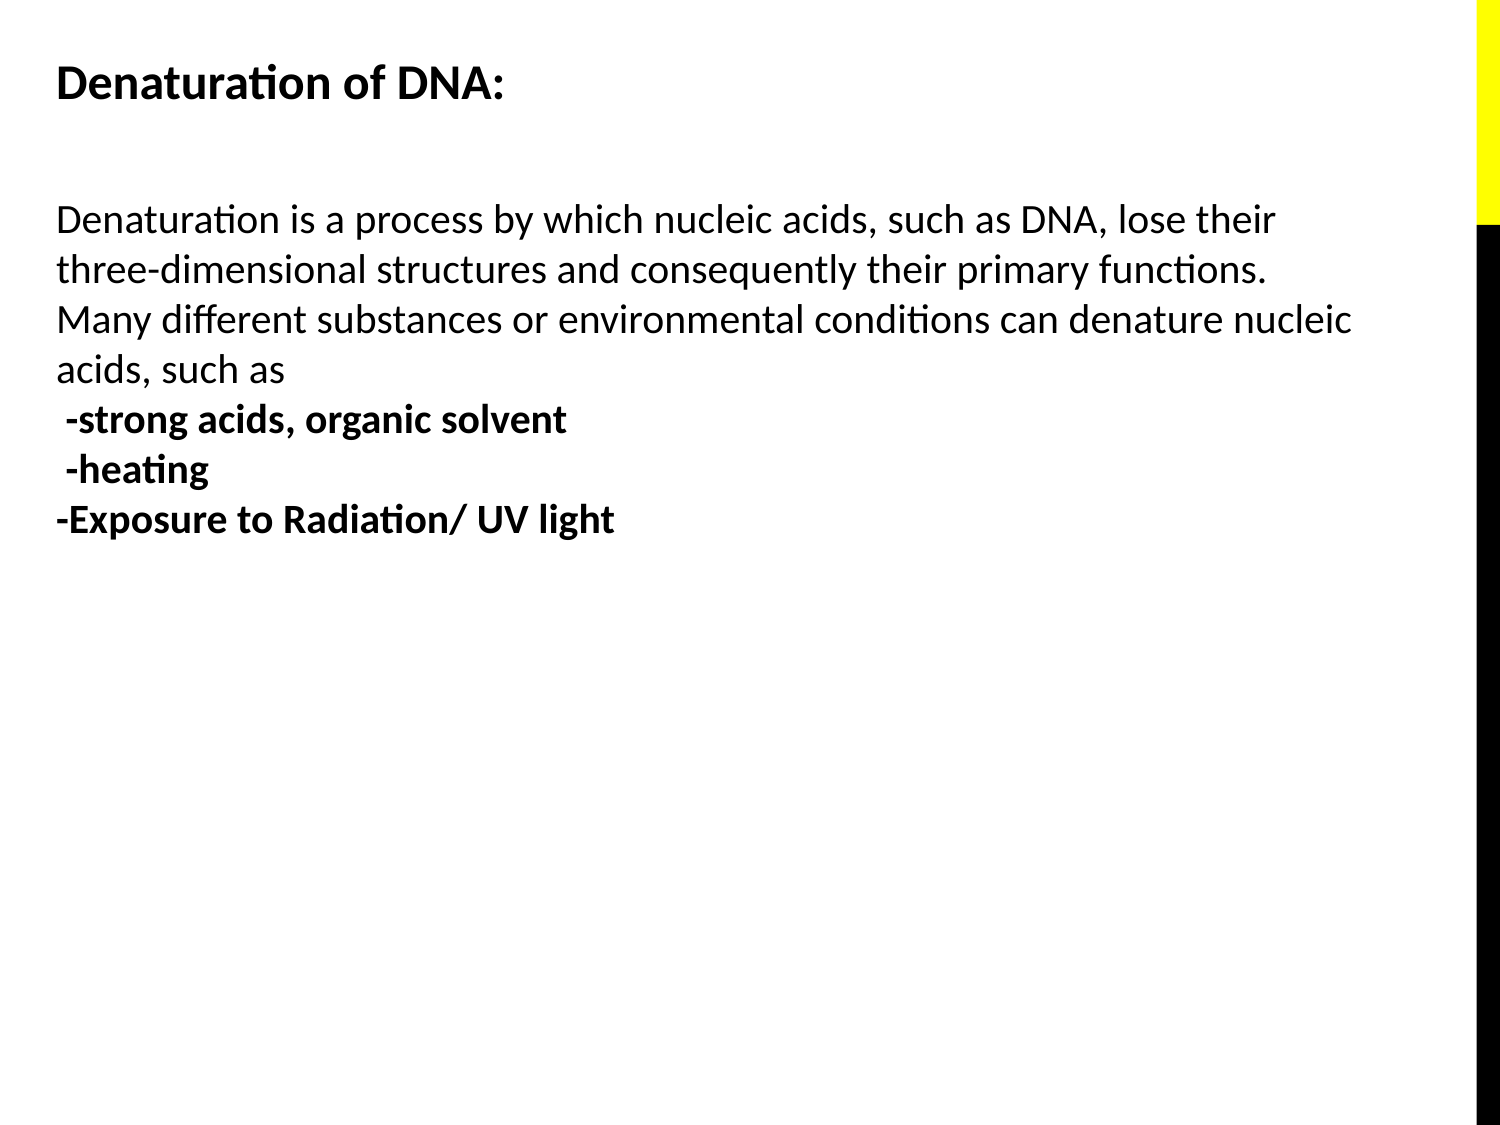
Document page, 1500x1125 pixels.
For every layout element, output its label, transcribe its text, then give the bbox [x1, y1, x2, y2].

text_box Denaturation is a process by which nucleic acids, such as DNA, lose their three-dimensional structures and consequently their primary functions. Many different substances or environmental conditions can denature nucleic acids, such as -strong acids, organic solvent -heating -Exposure to Radiation/ UV light [41, 184, 1395, 595]
text_box Denaturation of DNA: [41, 42, 668, 118]
